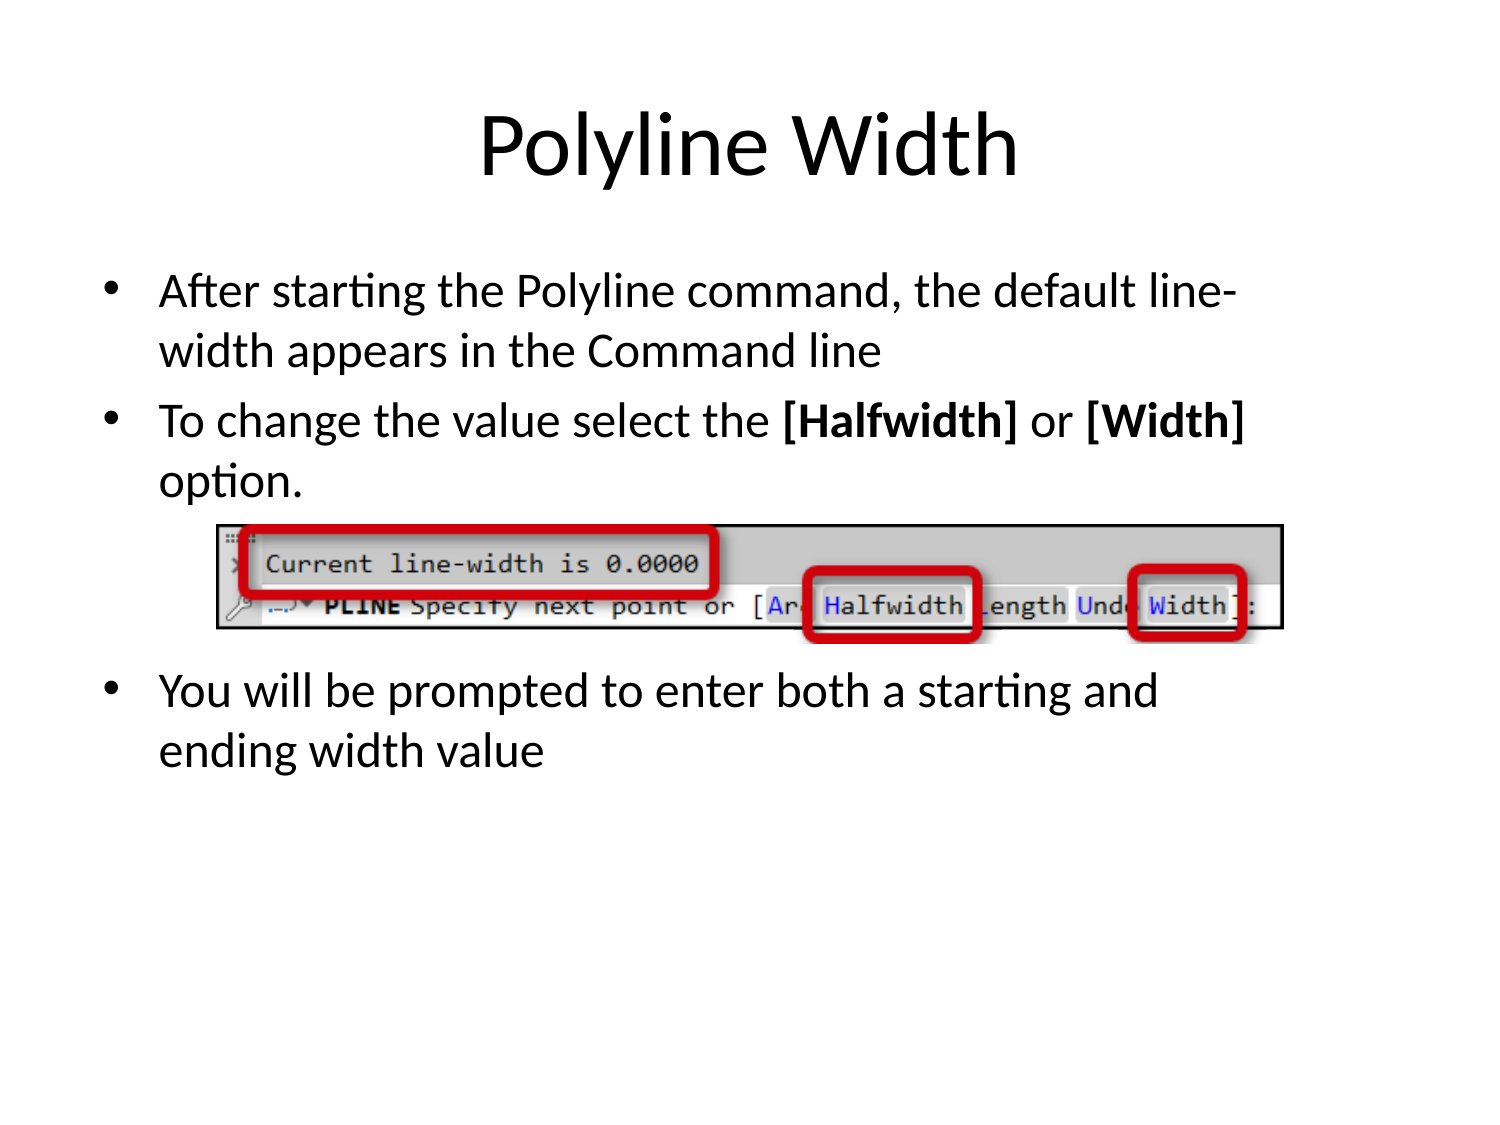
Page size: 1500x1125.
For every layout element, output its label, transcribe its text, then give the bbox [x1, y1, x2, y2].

title Polyline Width [75, 45, 1425, 233]
picture [216, 524, 1284, 644]
list After starting the Polyline command, the default line-width appears in the Command line To change the value select the [Halfwidth] or [Width] option. You will be prompted to enter both a starting and ending width value [87, 249, 1313, 950]
